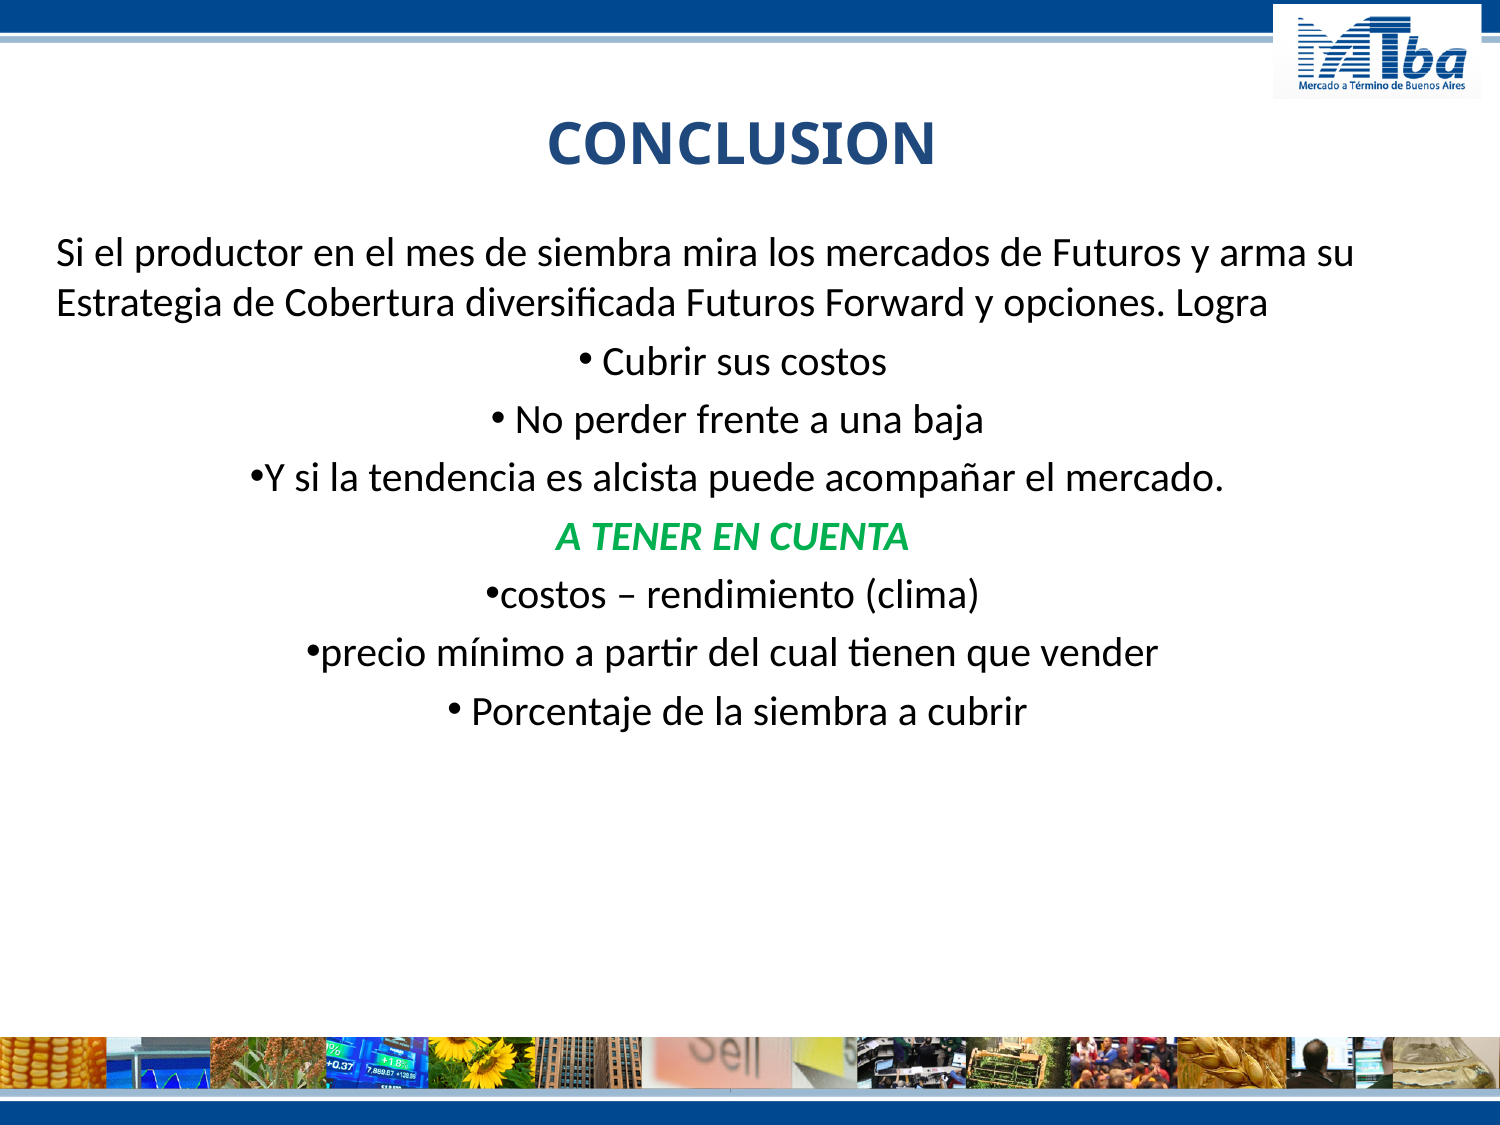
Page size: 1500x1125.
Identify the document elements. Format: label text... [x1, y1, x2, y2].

picture [0, 1037, 1500, 1125]
picture [0, 0, 1500, 99]
text_box Si el productor en el mes de siembra mira los mercados de Futuros y arma su Estrategia de Cobertura diversificada Futuros Forward y opciones. Logra Cubrir sus costos No perder frente a una baja Y si la tendencia es alcista puede acompañar el mercado. A TENER EN CUENTA costos – rendimiento (clima) precio mínimo a partir del cual tienen que vender Porcentaje de la siembra a cubrir [41, 217, 1434, 800]
text_box CONCLUSION [129, 98, 1370, 184]
